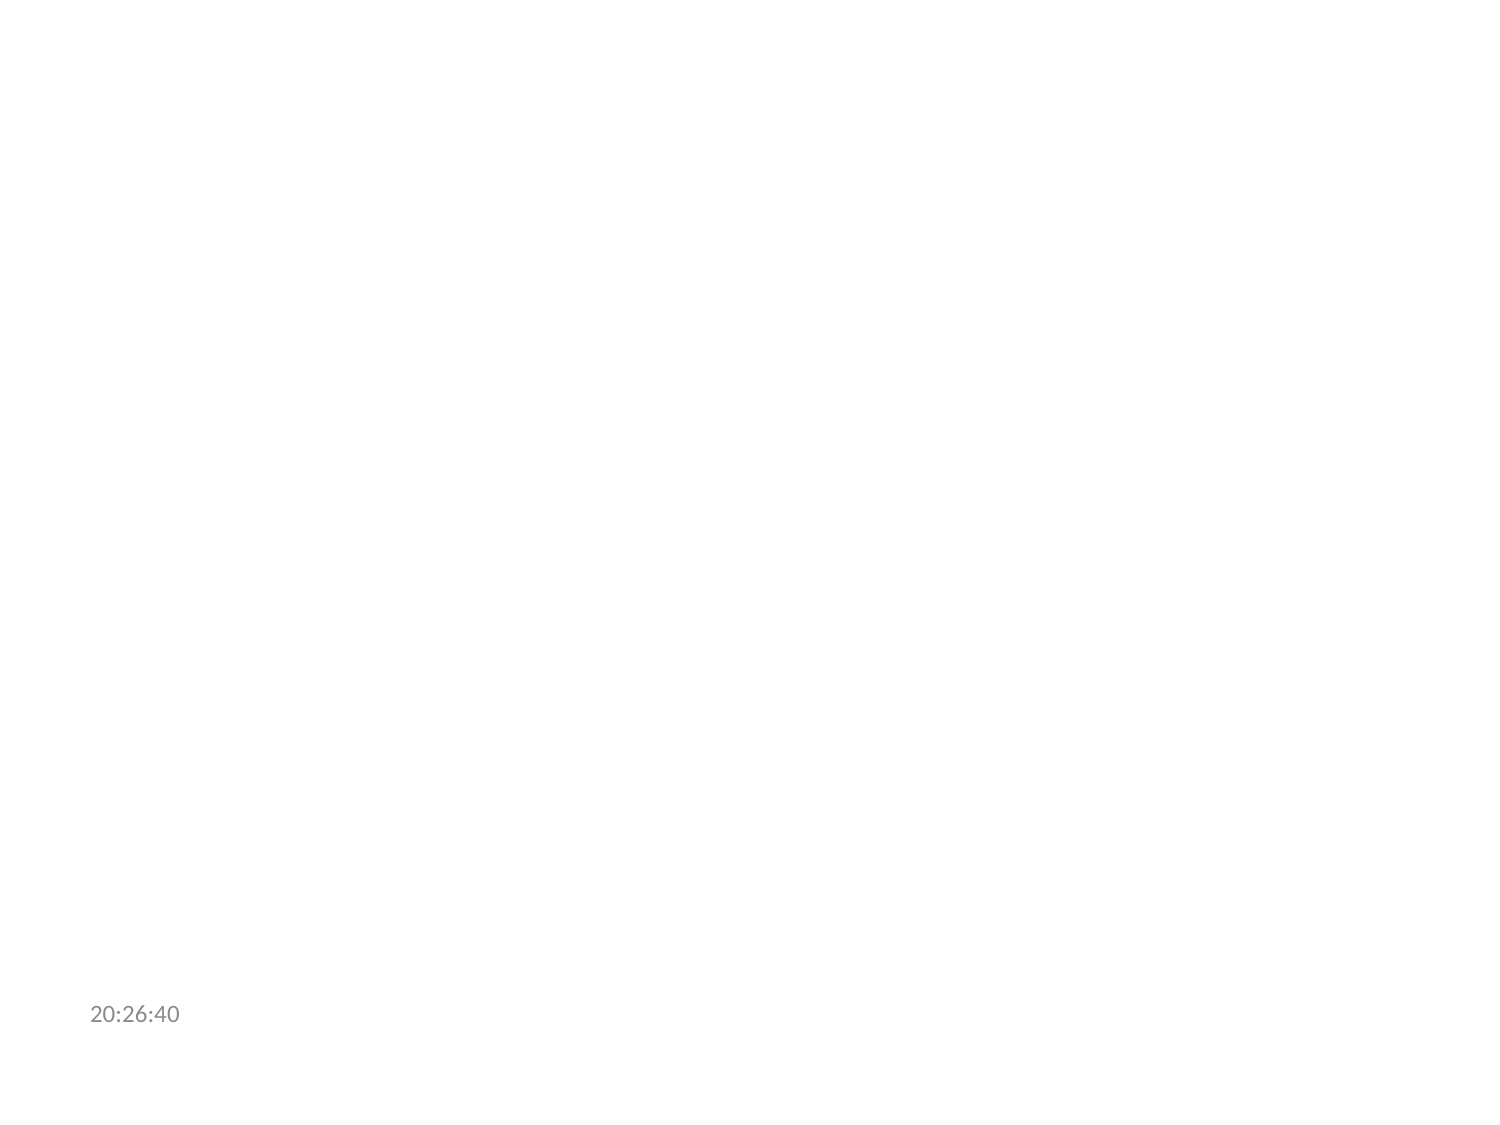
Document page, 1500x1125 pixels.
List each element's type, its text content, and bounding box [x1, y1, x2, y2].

text_box 15:35:09 [75, 982, 425, 1043]
